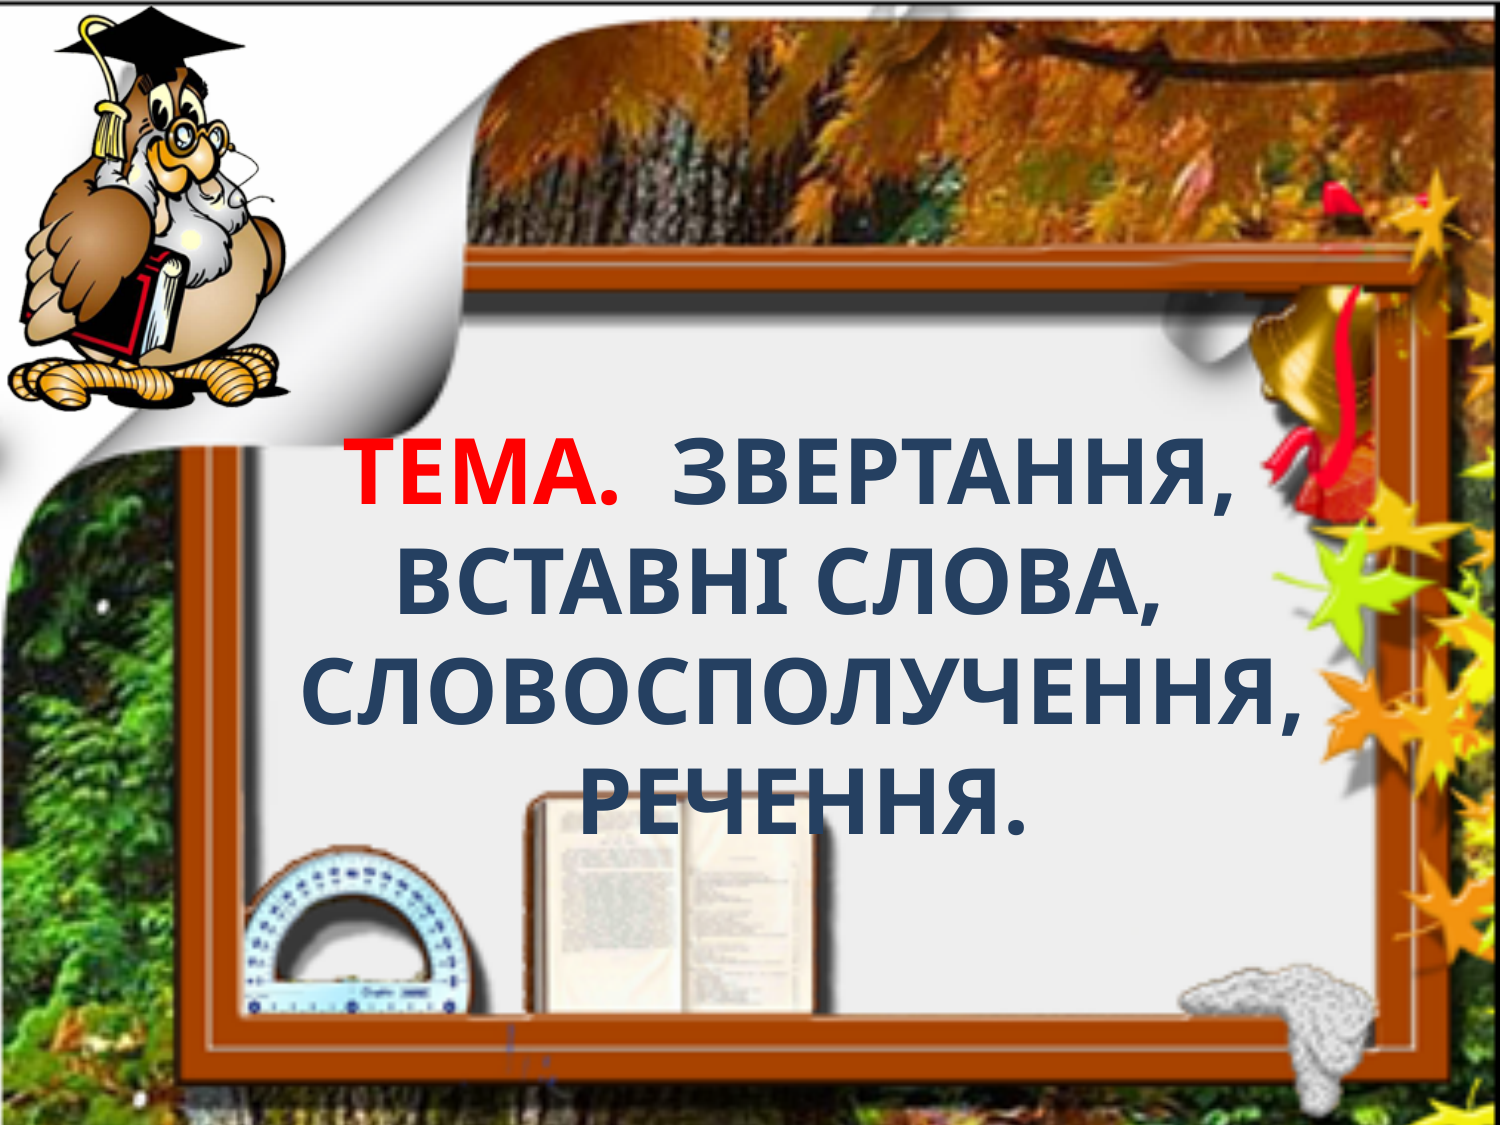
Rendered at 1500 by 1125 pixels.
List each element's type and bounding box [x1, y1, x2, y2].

text_box [0, 0, 1500, 1125]
picture [0, 0, 297, 421]
